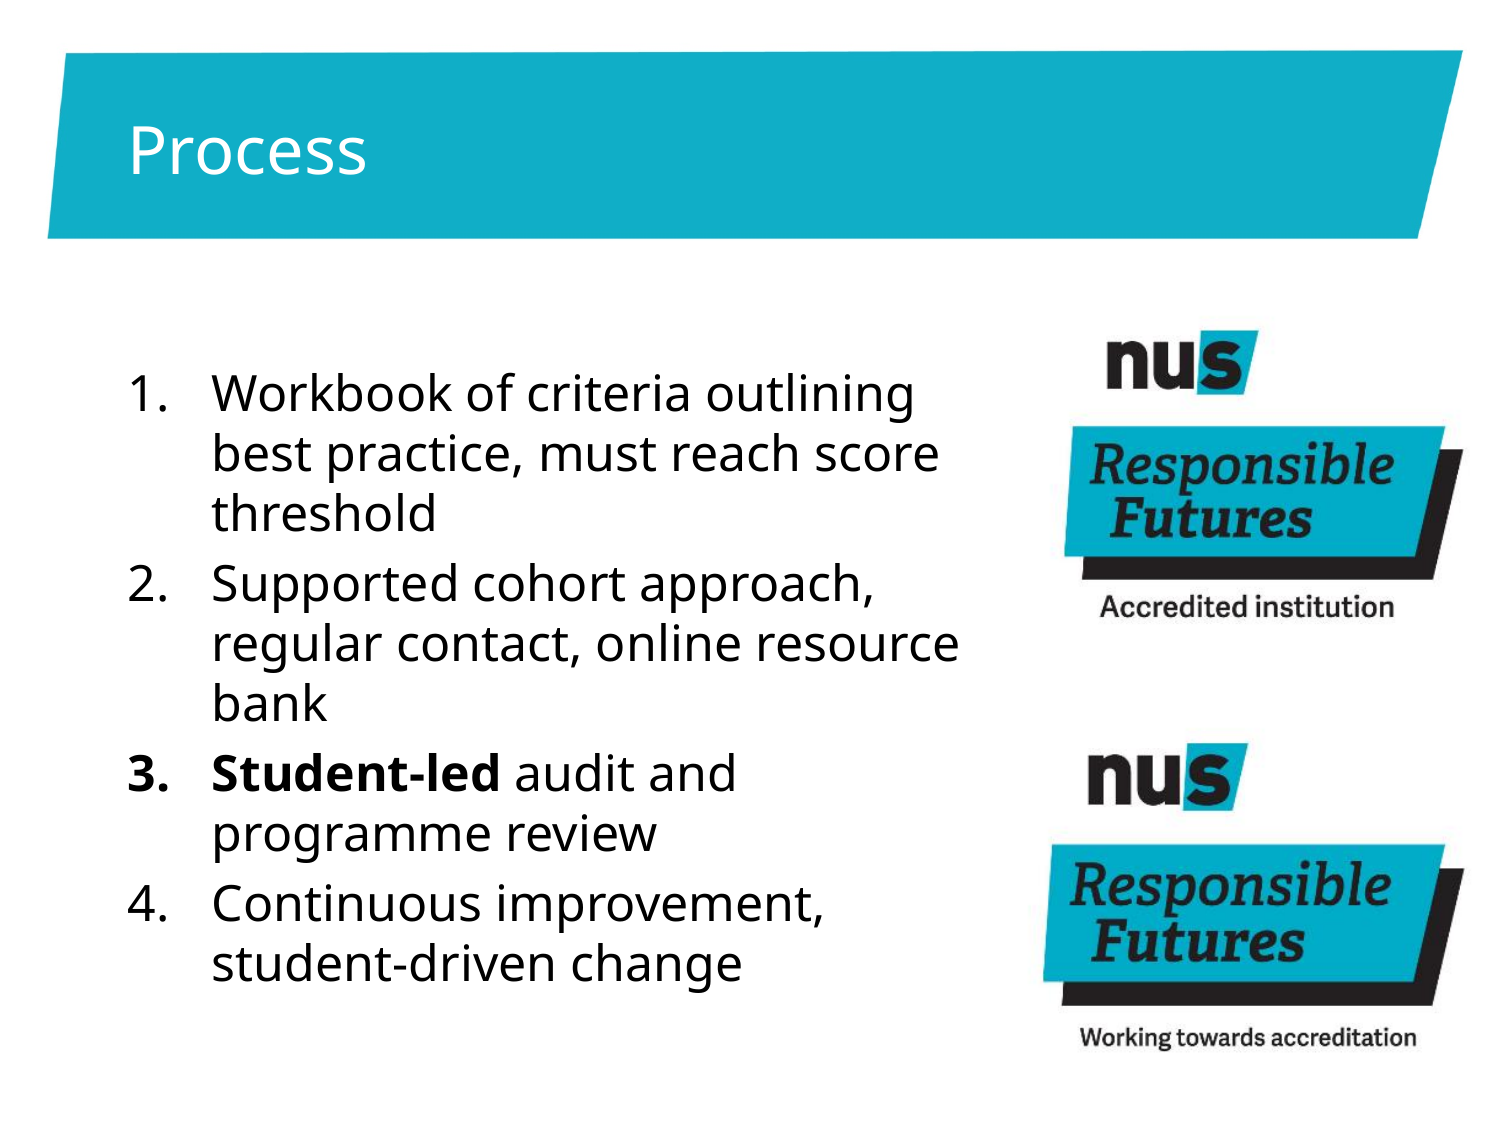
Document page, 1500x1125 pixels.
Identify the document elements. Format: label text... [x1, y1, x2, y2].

list Workbook of criteria outlining best practice, must reach score threshold Supported cohort approach, regular contact, online resource bank Student-led audit and programme review Continuous improvement, student-driven change [112, 353, 1010, 1020]
picture [2, 0, 1500, 1125]
title Process [112, 54, 1388, 243]
